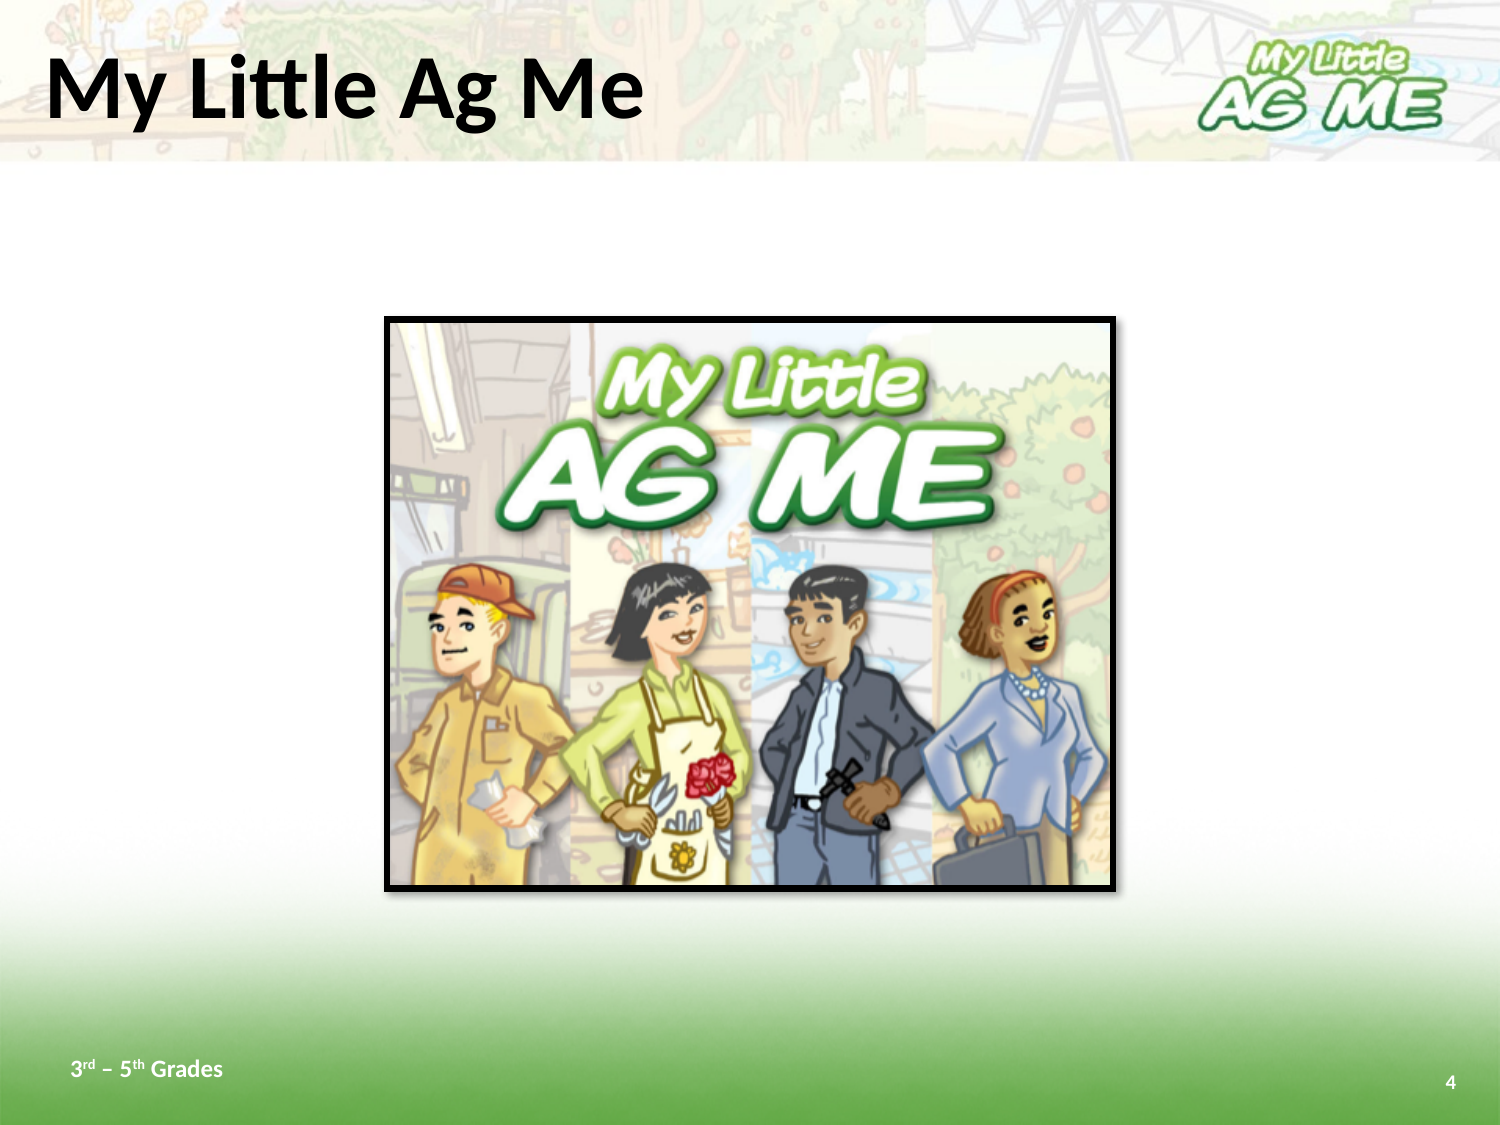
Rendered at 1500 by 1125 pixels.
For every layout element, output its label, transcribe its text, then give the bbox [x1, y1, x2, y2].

title My Little Ag Me [29, 7, 1324, 172]
picture [0, 0, 1500, 1125]
